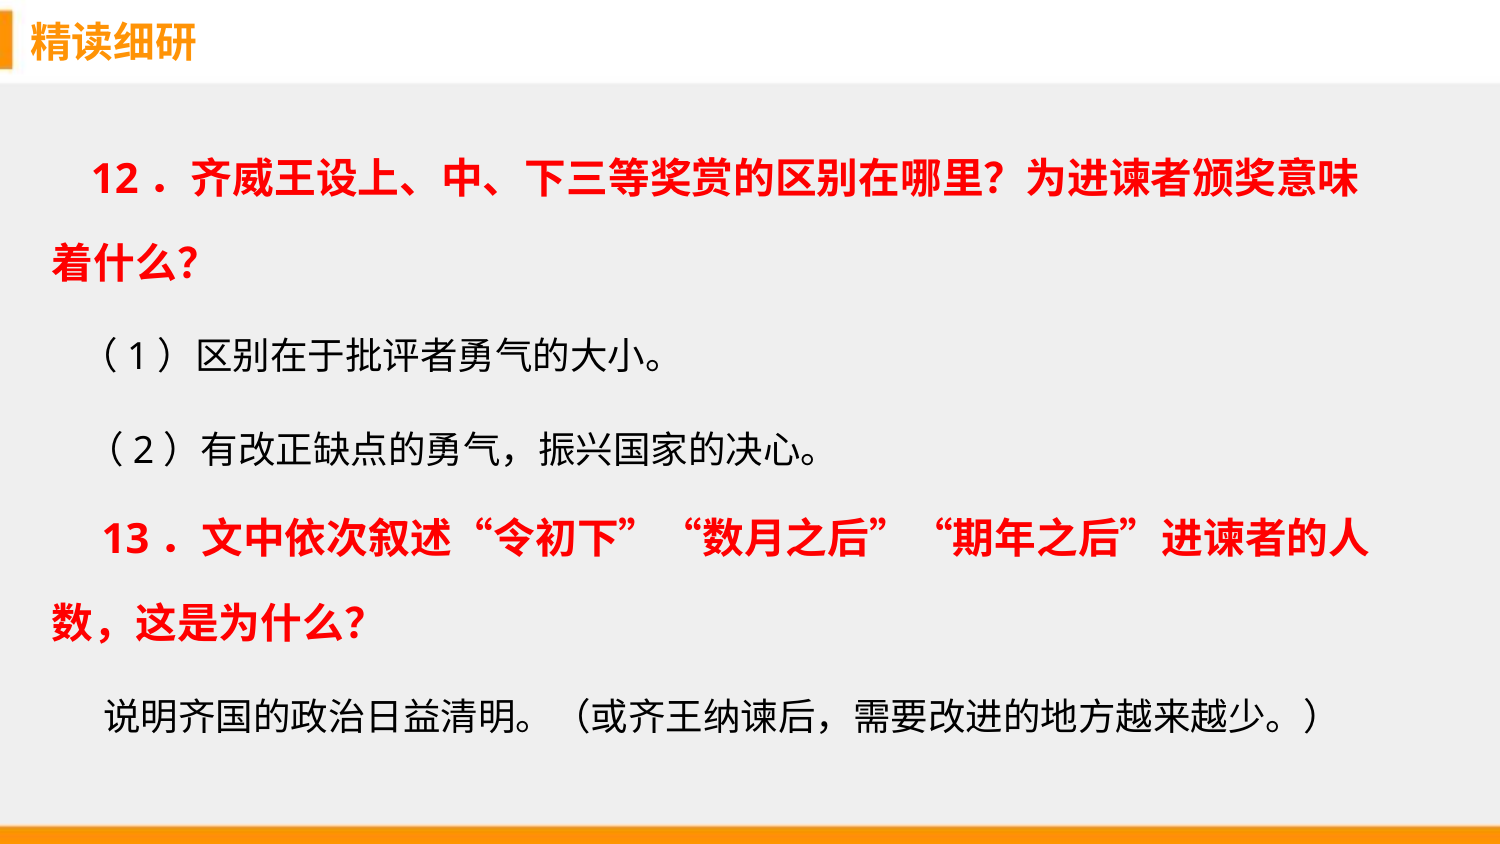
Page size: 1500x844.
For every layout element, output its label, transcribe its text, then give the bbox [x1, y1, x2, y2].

text_box 12．齐威王设上、中、下三等奖赏的区别在哪里？为进谏者颁奖意味着什么？ （1）区别在于批评者勇气的大小。 （2）有改正缺点的勇气，振兴国家的决心。 13．文中依次叙述“令初下”“数月之后”“期年之后”进谏者的人数，这是为什么？ 说明齐国的政治日益清明。（或齐王纳谏后，需要改进的地方越来越少。） [40, 114, 1403, 255]
text_box 精读细研 [15, 0, 239, 82]
picture [0, 0, 1500, 844]
